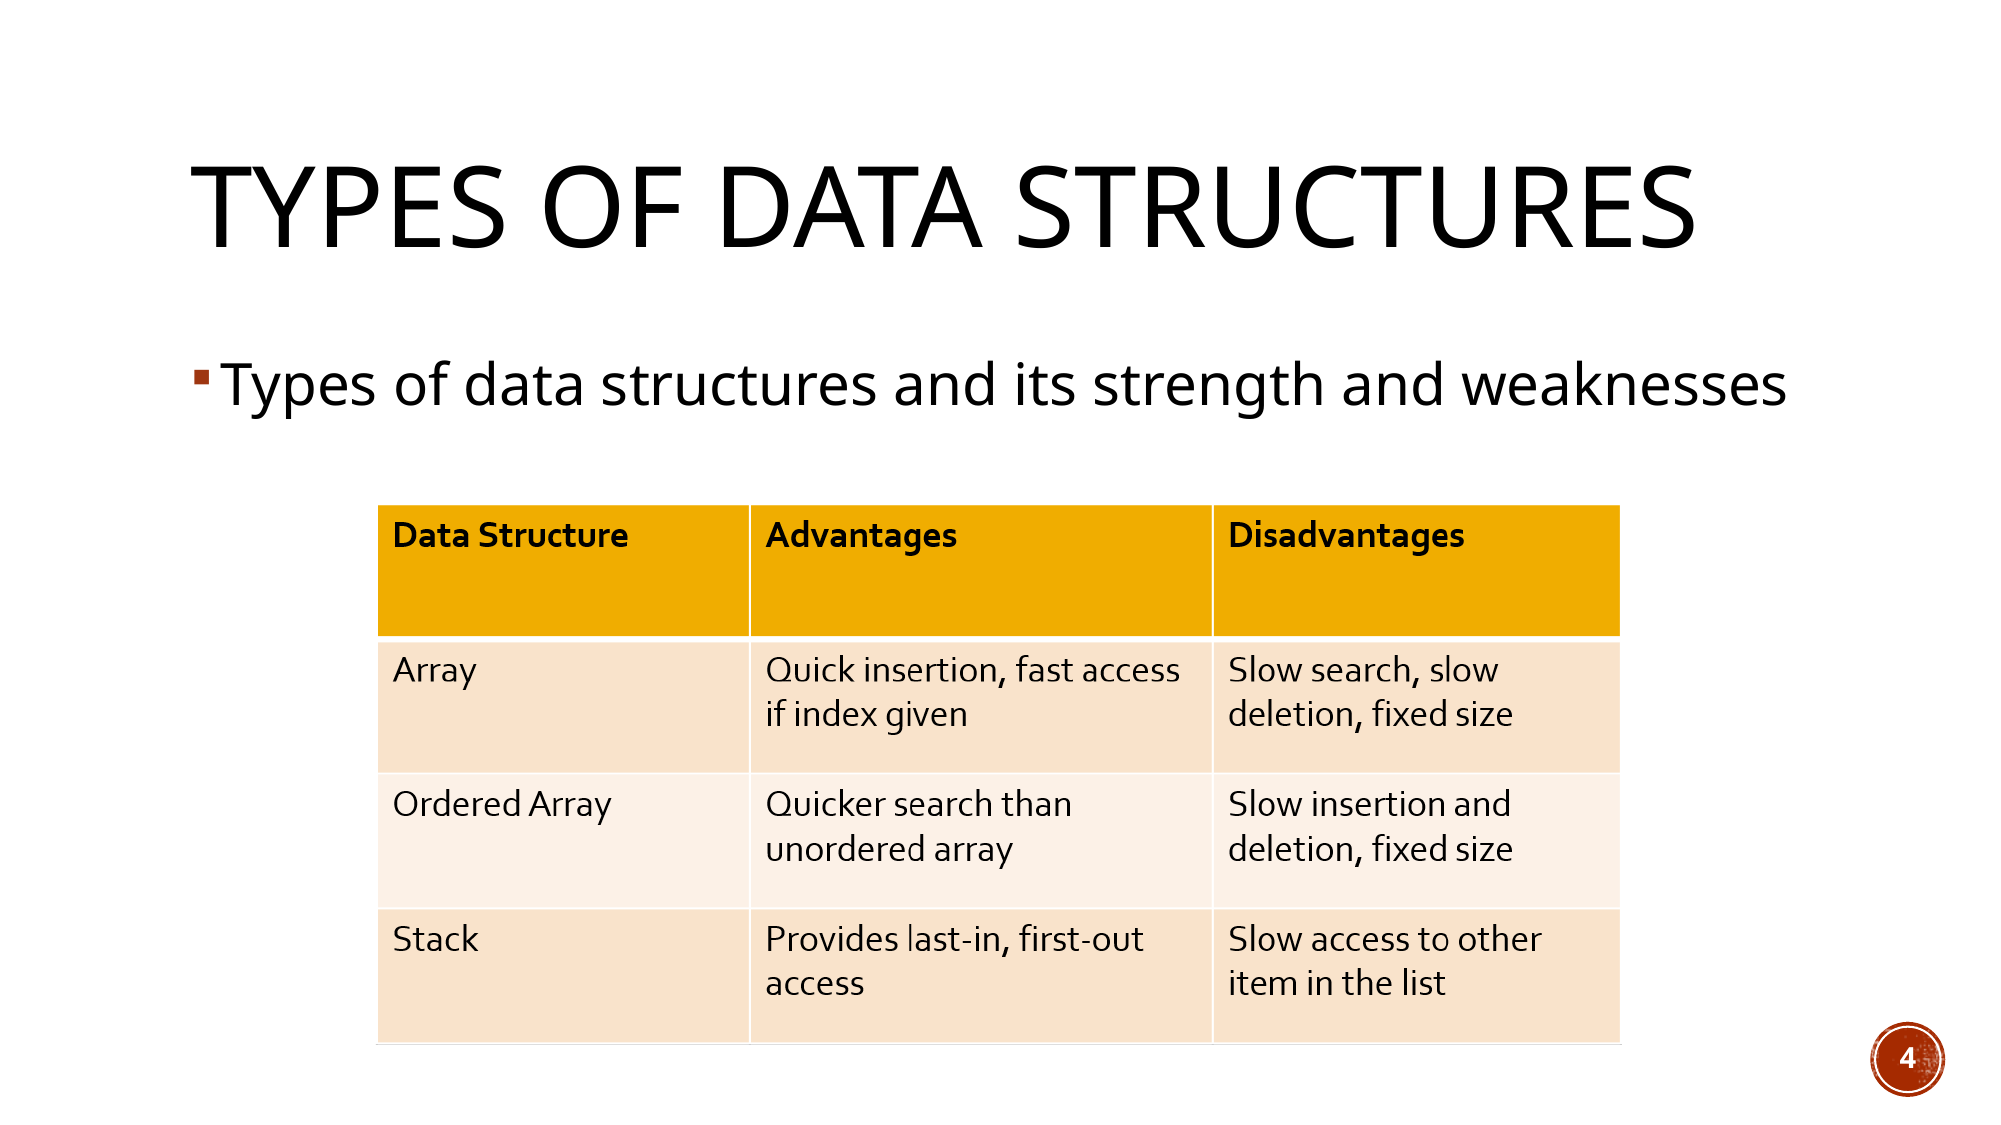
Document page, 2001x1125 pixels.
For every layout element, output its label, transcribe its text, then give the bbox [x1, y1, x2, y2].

slide_number 4 [1855, 1028, 1961, 1089]
picture [375, 500, 1625, 1045]
list Types of data structures and its strength and weaknesses [175, 348, 1826, 1013]
title Types of data structures [175, 79, 1826, 344]
